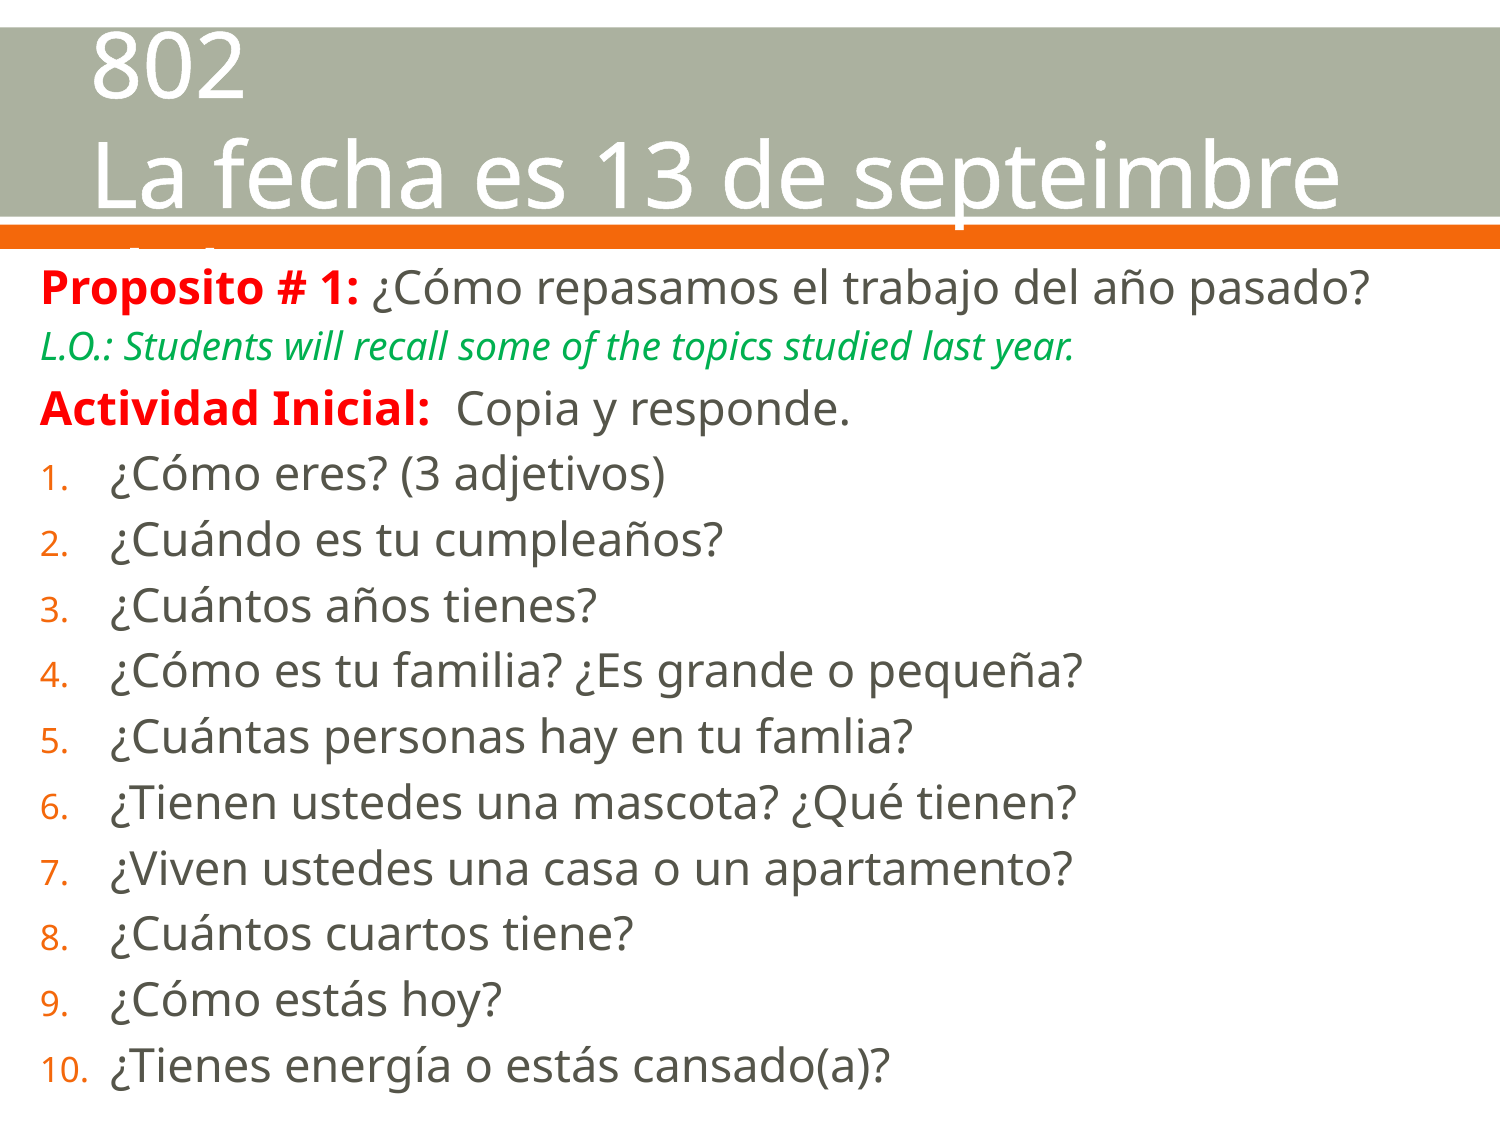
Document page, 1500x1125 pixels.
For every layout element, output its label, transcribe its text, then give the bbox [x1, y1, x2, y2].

list Proposito # 1: ¿Cómo repasamos el trabajo del año pasado? L.O.: Students will recall some of the topics studied last year. Actividad Inicial: Copia y responde. ¿Cómo eres? (3 adjetivos) ¿Cuándo es tu cumpleaños? ¿Cuántos años tienes? ¿Cómo es tu familia? ¿Es grande o pequeña? ¿Cuántas personas hay en tu famlia? ¿Tienen ustedes una mascota? ¿Qué tienen? ¿Viven ustedes una casa o un apartamento? ¿Cuántos cuartos tiene? ¿Cómo estás hoy? ¿Tienes energía o estás cansado(a)? [24, 249, 1438, 1113]
title Me llamo_______________ Clase 802 La fecha es 13 de septeimbre del 2016 [75, 24, 1425, 208]
